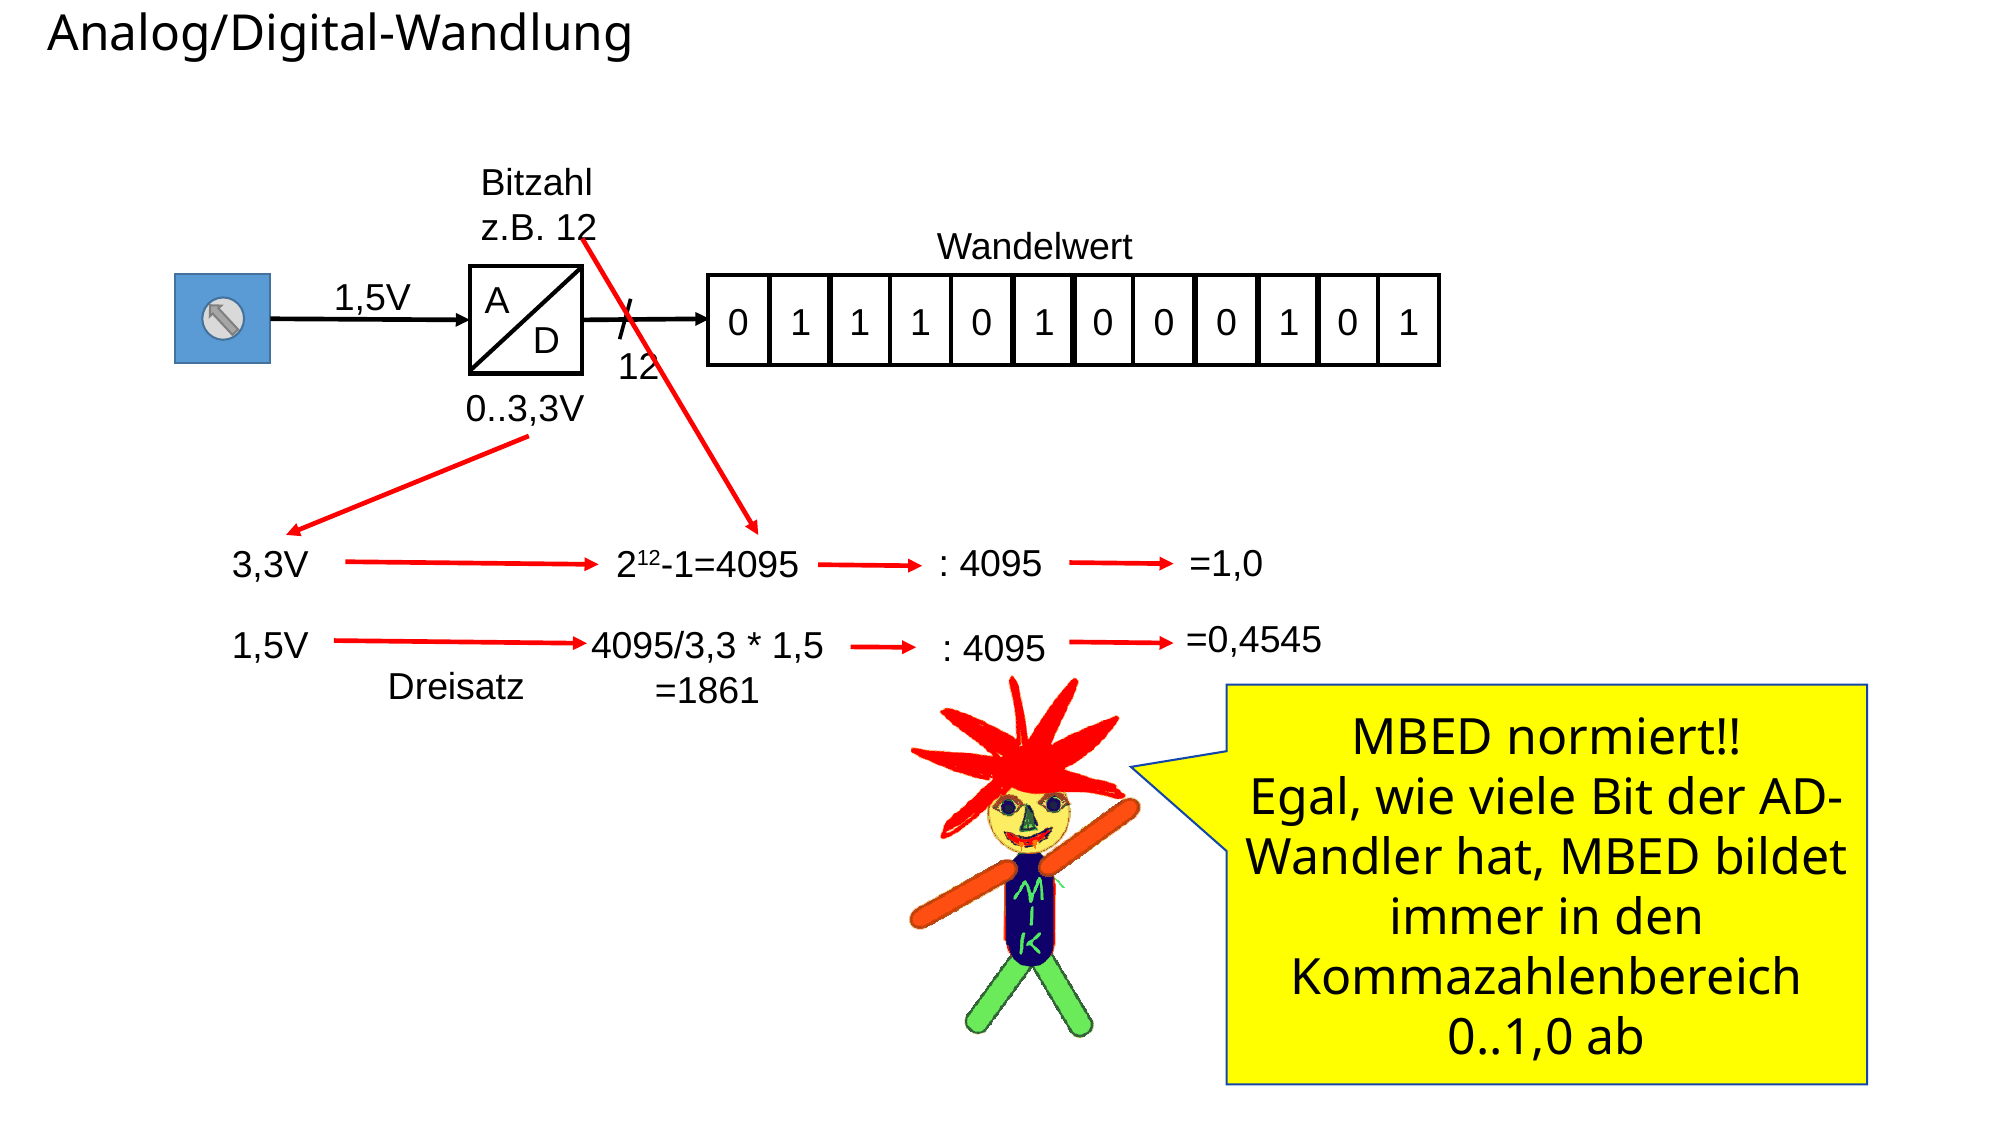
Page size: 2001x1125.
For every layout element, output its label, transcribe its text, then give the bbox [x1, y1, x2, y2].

text_box 1 [769, 274, 828, 366]
text_box 212-1=4095 [564, 532, 846, 592]
text_box 1 [1257, 274, 1316, 366]
text_box 1,5V [286, 265, 459, 318]
text_box 1 [828, 274, 889, 366]
text_box 4095/3,3 * 1,5 =1861 [564, 613, 852, 718]
text_box 1 [1013, 275, 1071, 366]
text_box =1,0 [1082, 531, 1370, 592]
text_box : 4095 [850, 617, 1110, 677]
text_box Dreisatz [369, 655, 543, 715]
text_box 0 [1195, 275, 1257, 366]
title Analog/Digital-Wandlung [0, 0, 682, 69]
text_box 0 [1132, 275, 1195, 366]
text_box =0,4545 [1110, 607, 1398, 668]
text_box 3,3V [192, 532, 349, 592]
picture [885, 666, 1155, 1046]
text_box 0 [1316, 274, 1377, 366]
text_box 1,5V [184, 613, 357, 673]
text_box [582, 238, 759, 535]
text_box 0..3,3V [450, 376, 582, 436]
text_box 0 [1071, 275, 1132, 366]
text_box 0 [759, 274, 769, 366]
text_box Wandelwert [922, 214, 1257, 275]
text_box 1 [1377, 274, 1440, 366]
text_box Bitzahl z.B. 12 [465, 150, 622, 256]
text_box 0 [952, 275, 1013, 366]
text_box MBED normiert!! Egal, wie viele Bit der AD-Wandler hat, MBED bildet immer in den Kommazahlenbereich 0..1,0 ab [1155, 683, 1869, 1086]
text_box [175, 274, 271, 364]
text_box 1,5V [286, 320, 459, 326]
text_box 1 [889, 274, 952, 366]
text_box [285, 436, 529, 535]
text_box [469, 266, 582, 374]
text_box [345, 561, 599, 565]
text_box : 4095 [846, 531, 1082, 592]
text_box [333, 640, 587, 644]
